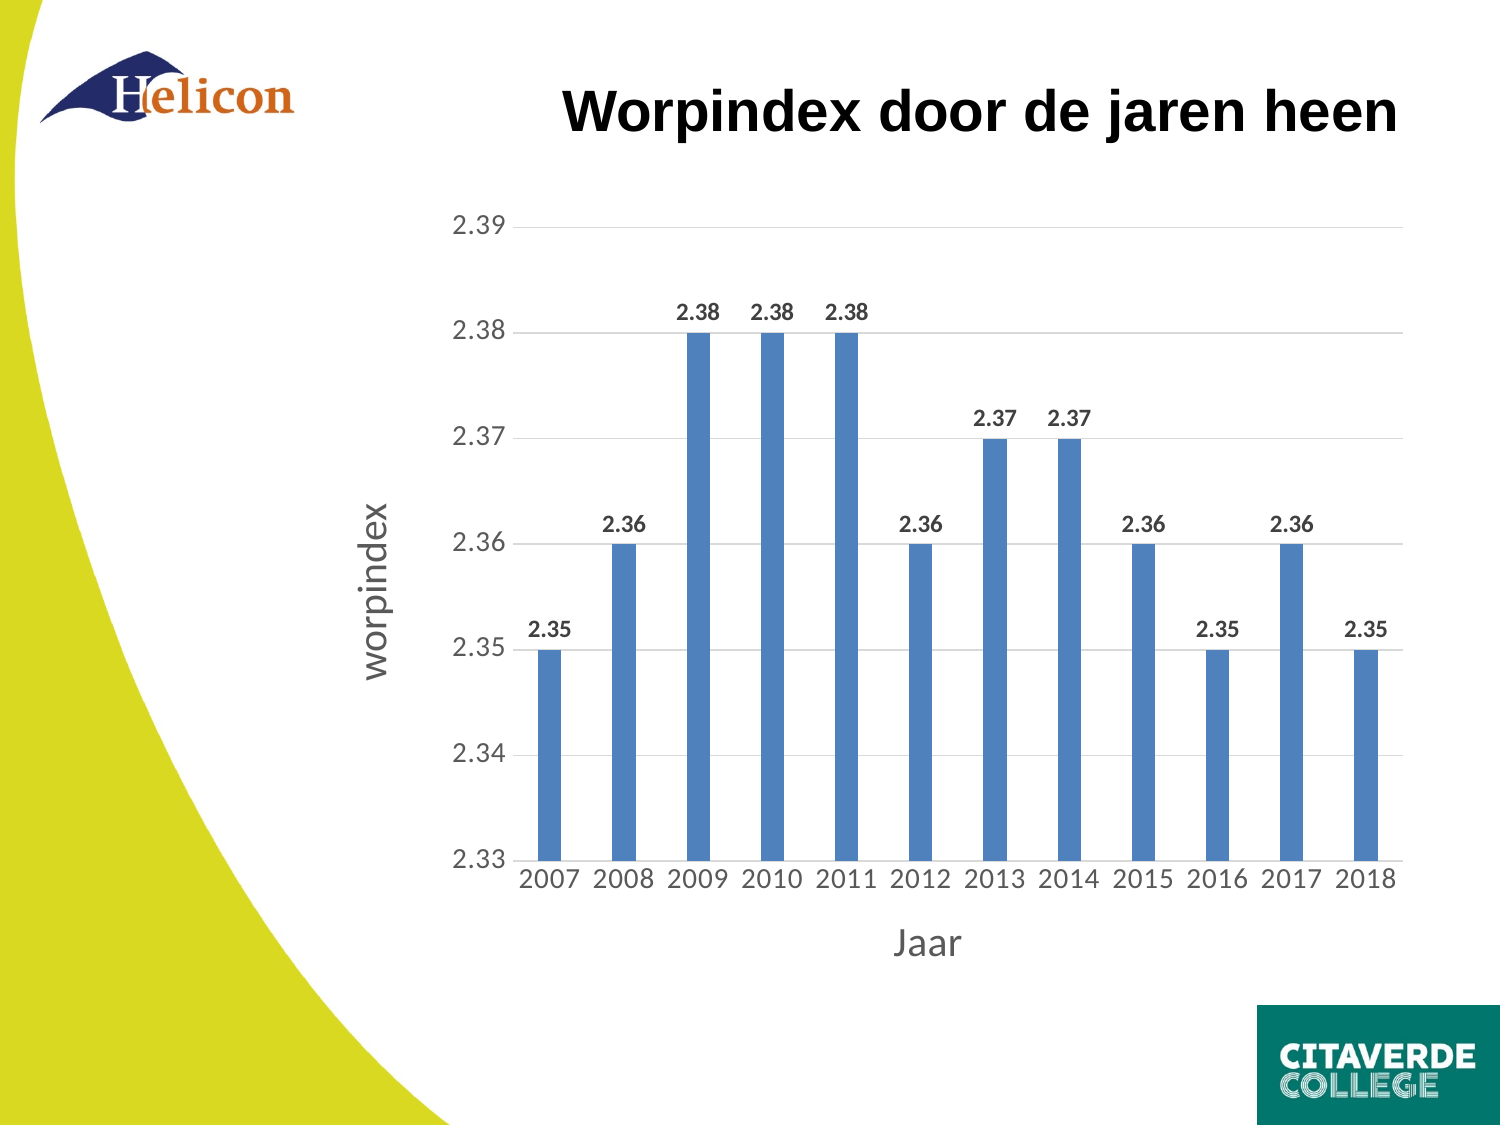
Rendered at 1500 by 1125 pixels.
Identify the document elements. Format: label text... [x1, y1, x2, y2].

title Worpindex door de jaren heen [324, 54, 1415, 161]
picture [0, 0, 1500, 1125]
chart [336, 196, 1426, 1006]
